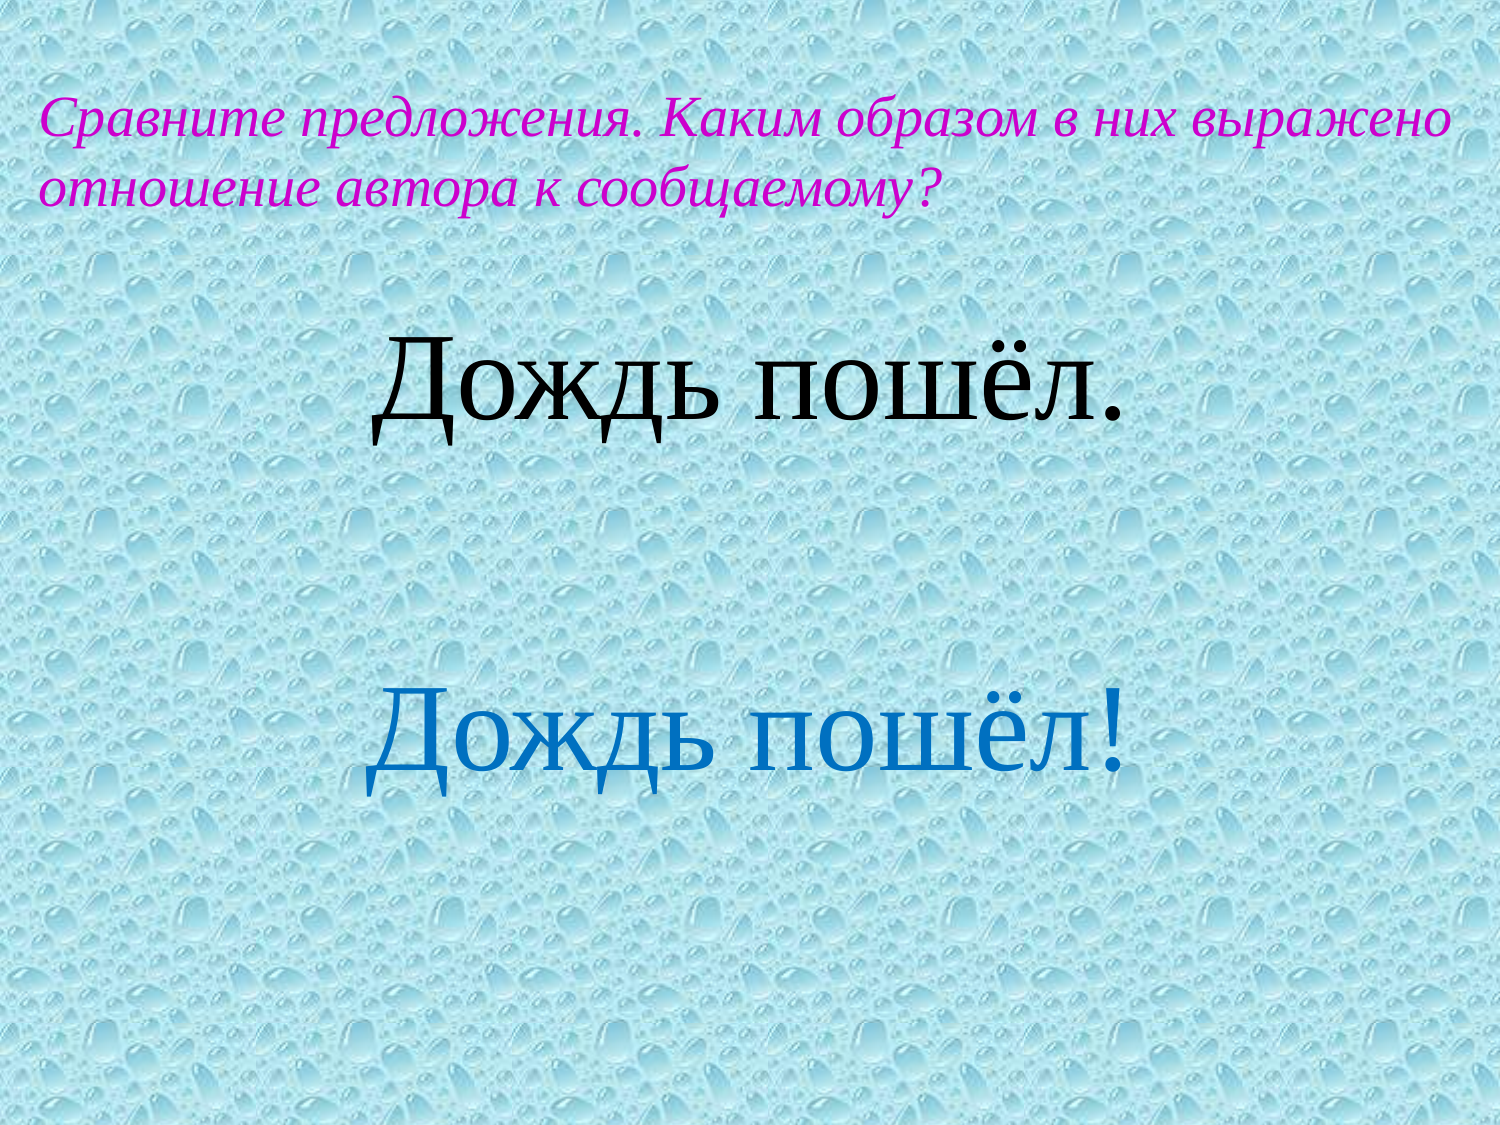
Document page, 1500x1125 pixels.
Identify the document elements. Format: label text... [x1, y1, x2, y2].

subtitle Дождь пошёл! [225, 637, 1275, 925]
title Дождь пошёл. [112, 225, 1388, 551]
picture [0, 0, 1500, 1125]
text_box Сравните предложения. Каким образом в них выражено отношение автора к сообщаемому? [23, 70, 1477, 225]
